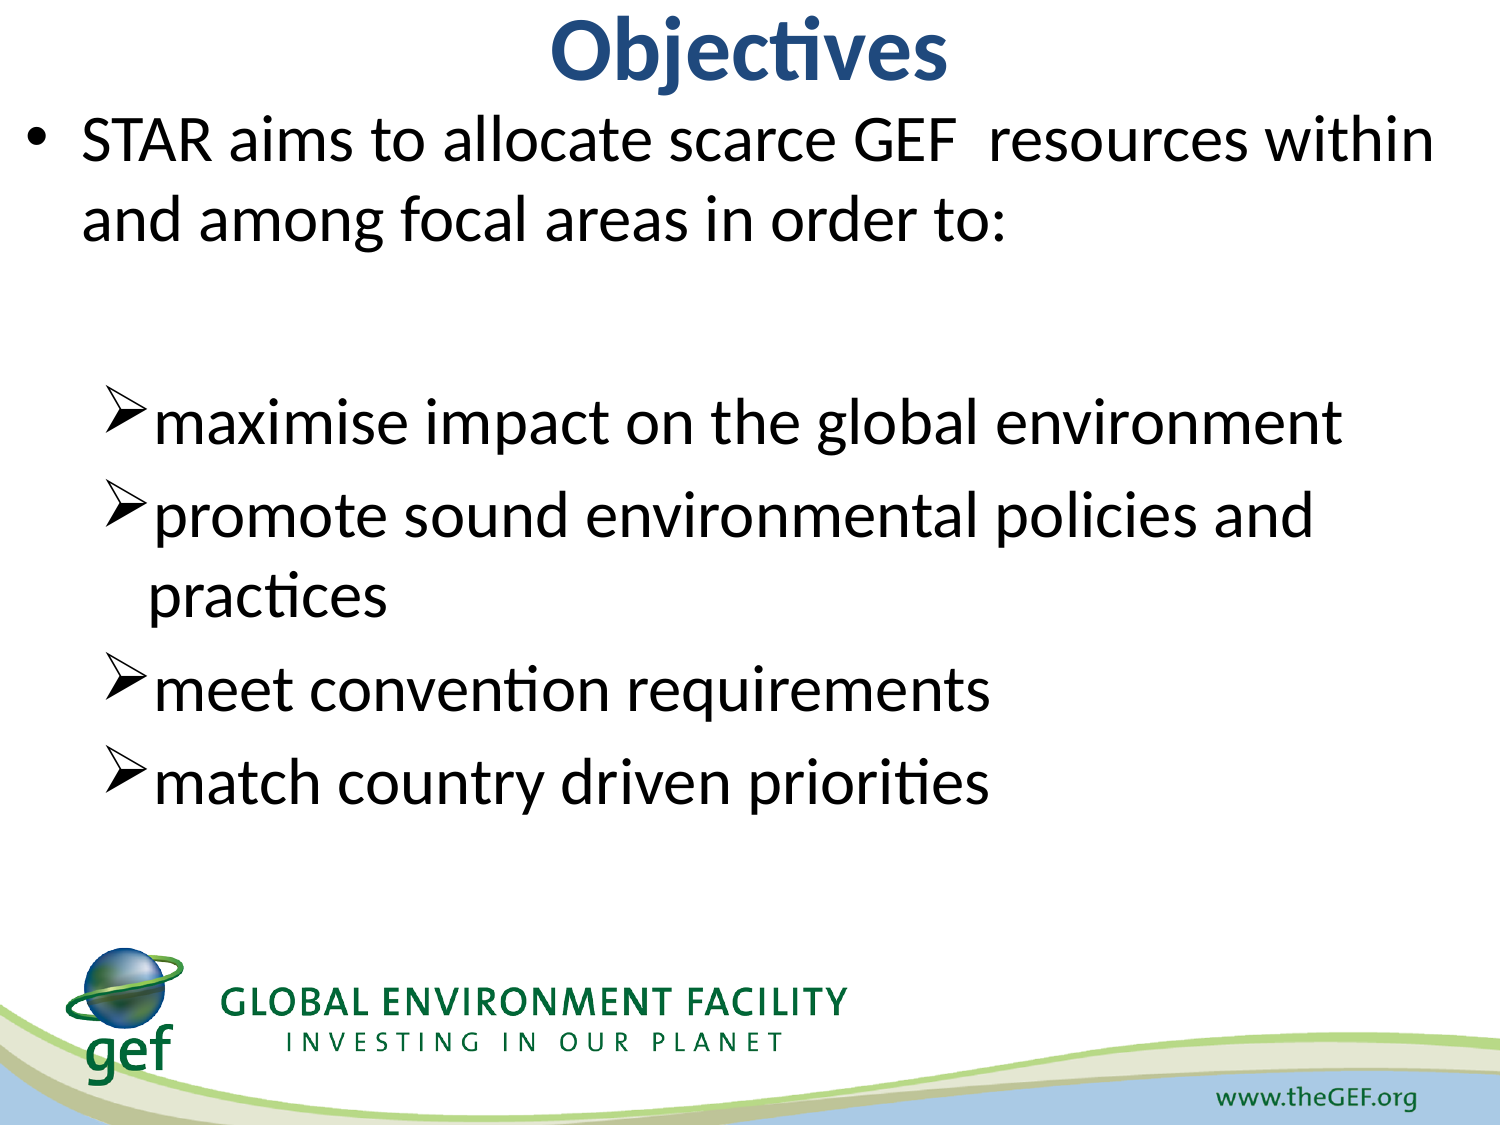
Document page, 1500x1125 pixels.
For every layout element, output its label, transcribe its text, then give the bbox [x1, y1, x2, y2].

picture [0, 920, 1500, 1125]
list STAR aims to allocate scarce GEF resources within and among focal areas in order to: maximise impact on the global environment promote sound environmental policies and practices meet convention requirements match country driven priorities [9, 87, 1500, 976]
title Objectives [74, 0, 1426, 87]
